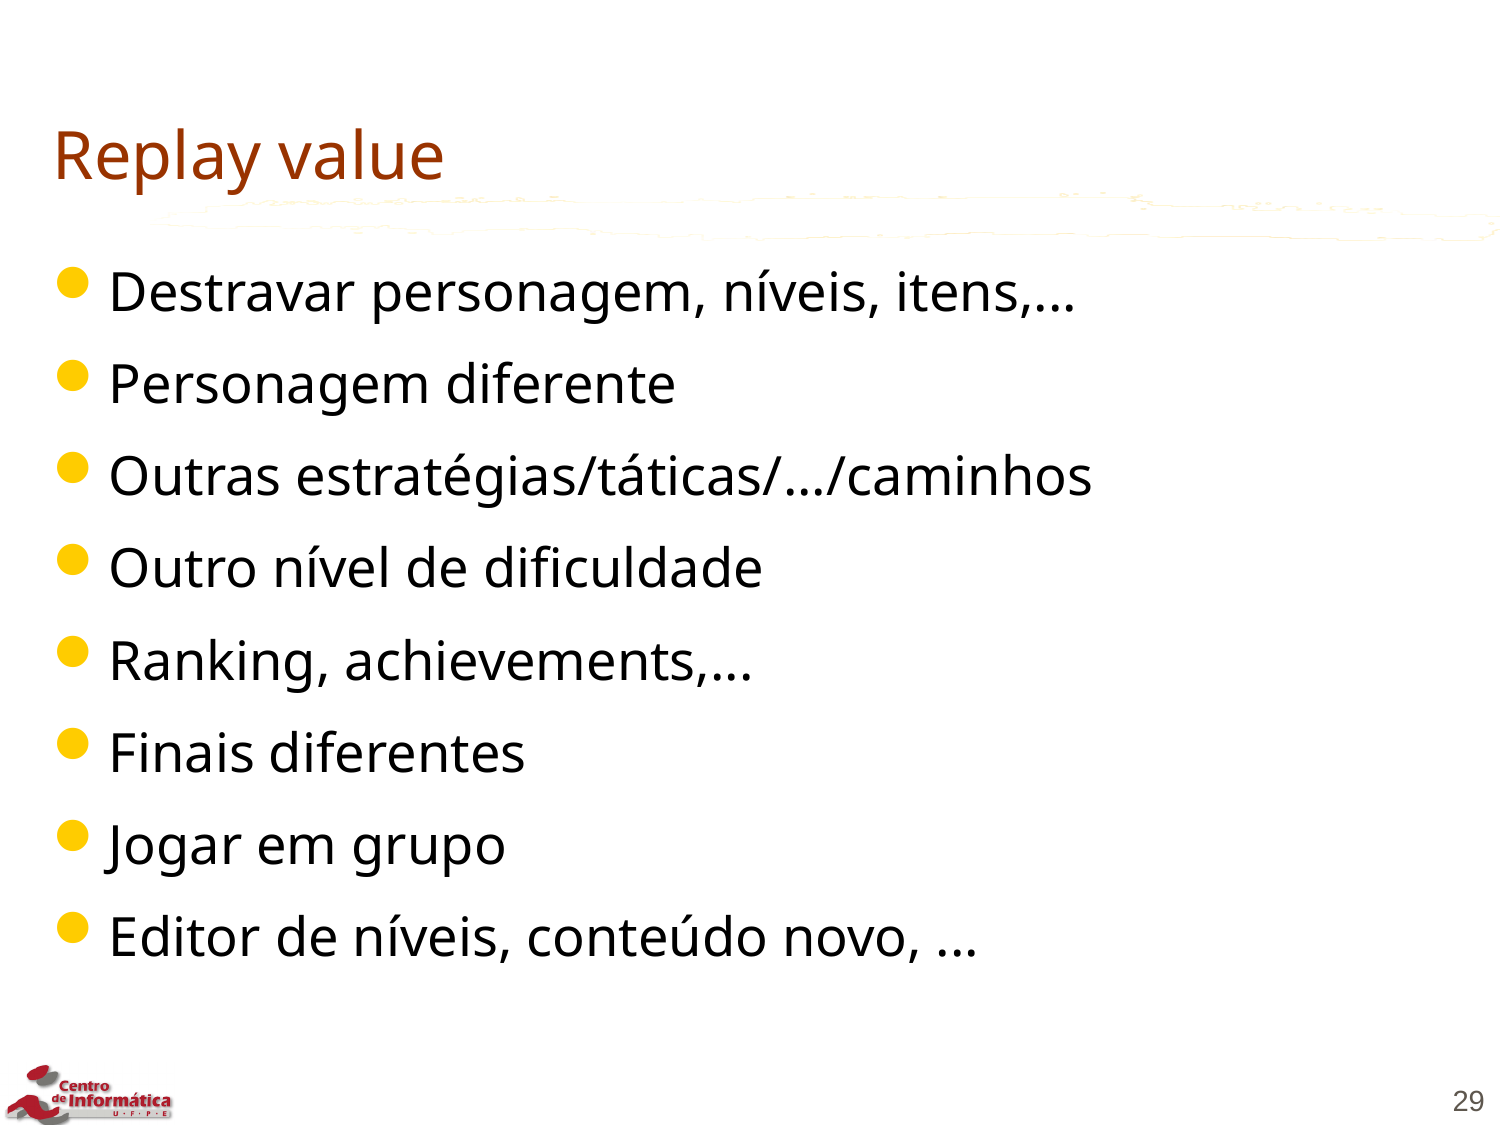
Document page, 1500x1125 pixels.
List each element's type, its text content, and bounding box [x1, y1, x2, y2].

title Replay value [37, 12, 1434, 200]
list Destravar personagem, níveis, itens,... Personagem diferente Outras estratégias/táticas/.../caminhos Outro nível de dificuldade Ranking, achievements,... Finais diferentes Jogar em grupo Editor de níveis, conteúdo novo, ... [37, 249, 1475, 1025]
slide_number 29 [1187, 1049, 1500, 1125]
picture [0, 1062, 175, 1125]
